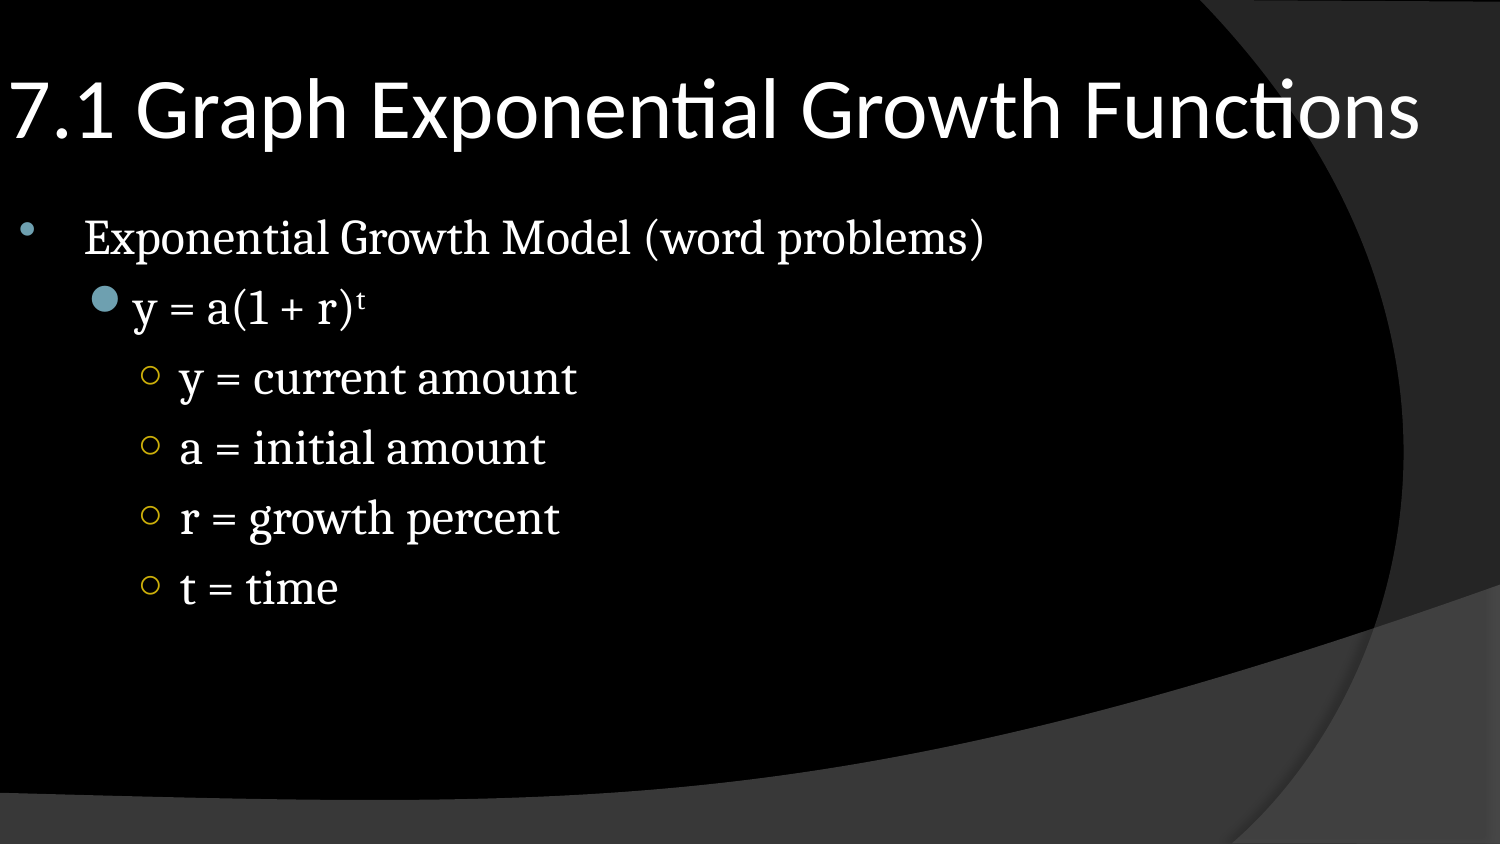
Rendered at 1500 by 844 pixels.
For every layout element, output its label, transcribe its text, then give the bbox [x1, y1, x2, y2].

list Exponential Growth Model (word problems) y = a(1 + r)t y = current amount a = initial amount r = growth percent t = time [0, 196, 1500, 754]
title 7.1 Graph Exponential Growth Functions [0, 33, 1500, 175]
